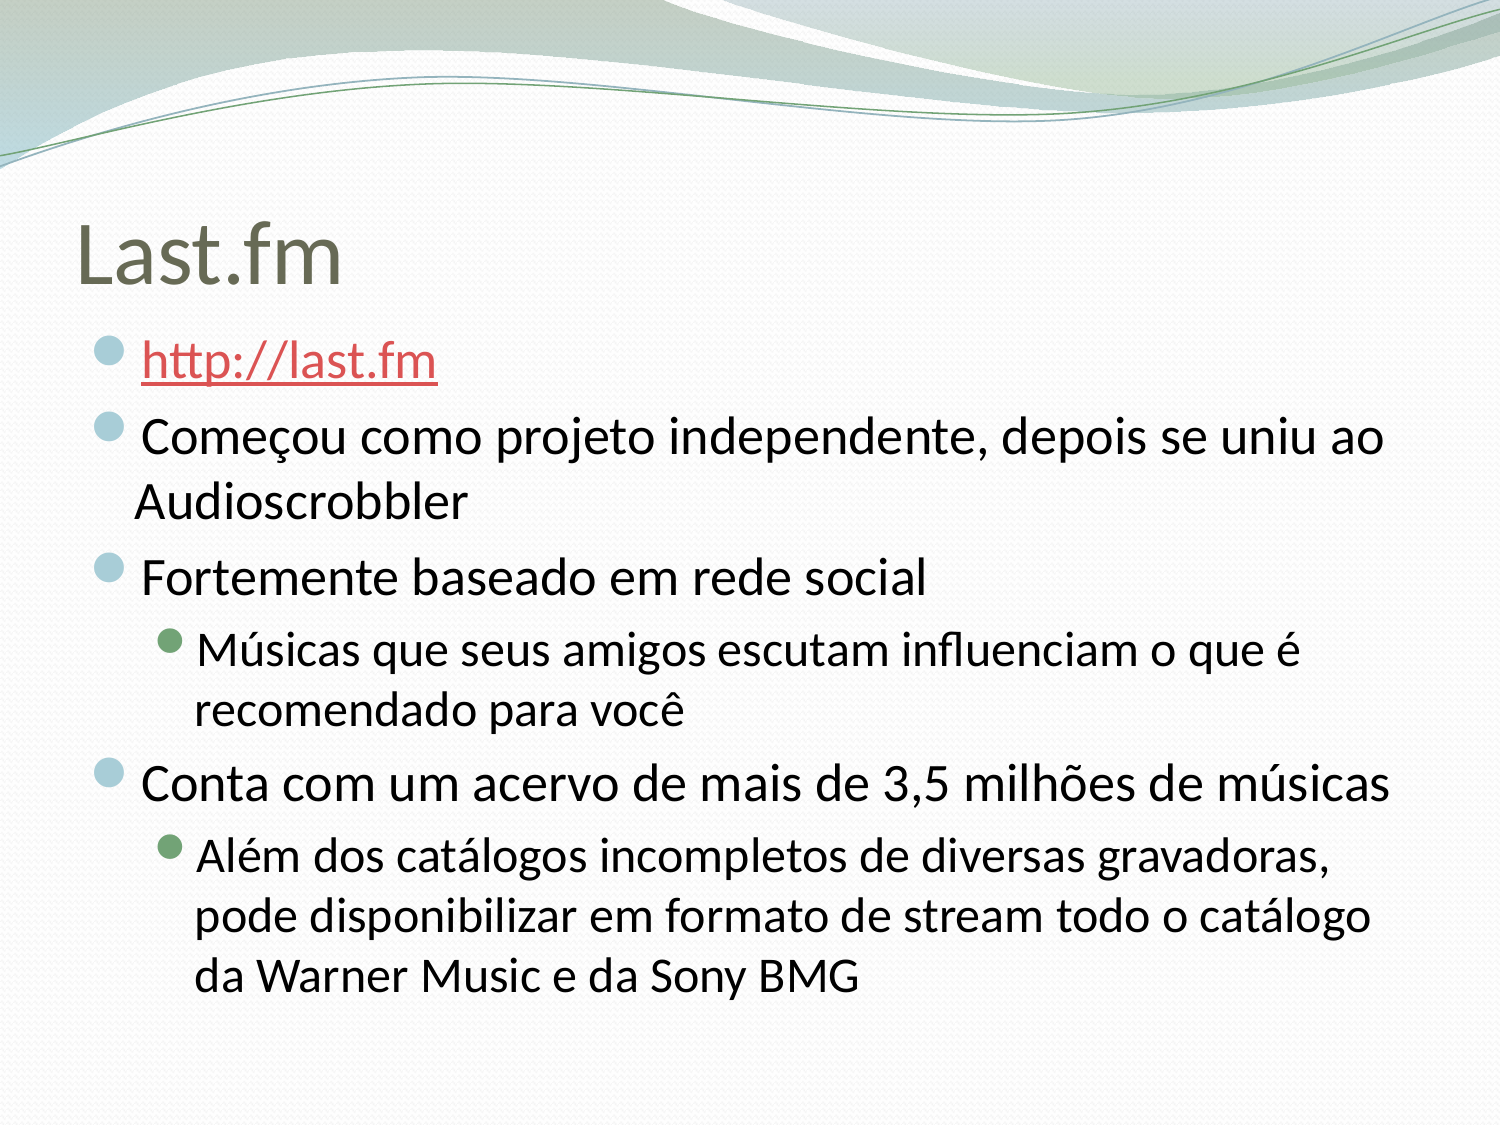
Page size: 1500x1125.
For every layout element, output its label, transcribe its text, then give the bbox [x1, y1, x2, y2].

title Last.fm [75, 115, 1425, 303]
list http://last.fm Começou como projeto independente, depois se uniu ao Audioscrobbler Fortemente baseado em rede social Músicas que seus amigos escutam influenciam o que é recomendado para você Conta com um acervo de mais de 3,5 milhões de músicas Além dos catálogos incompletos de diversas gravadoras, pode disponibilizar em formato de stream todo o catálogo da Warner Music e da Sony BMG [75, 317, 1425, 1038]
